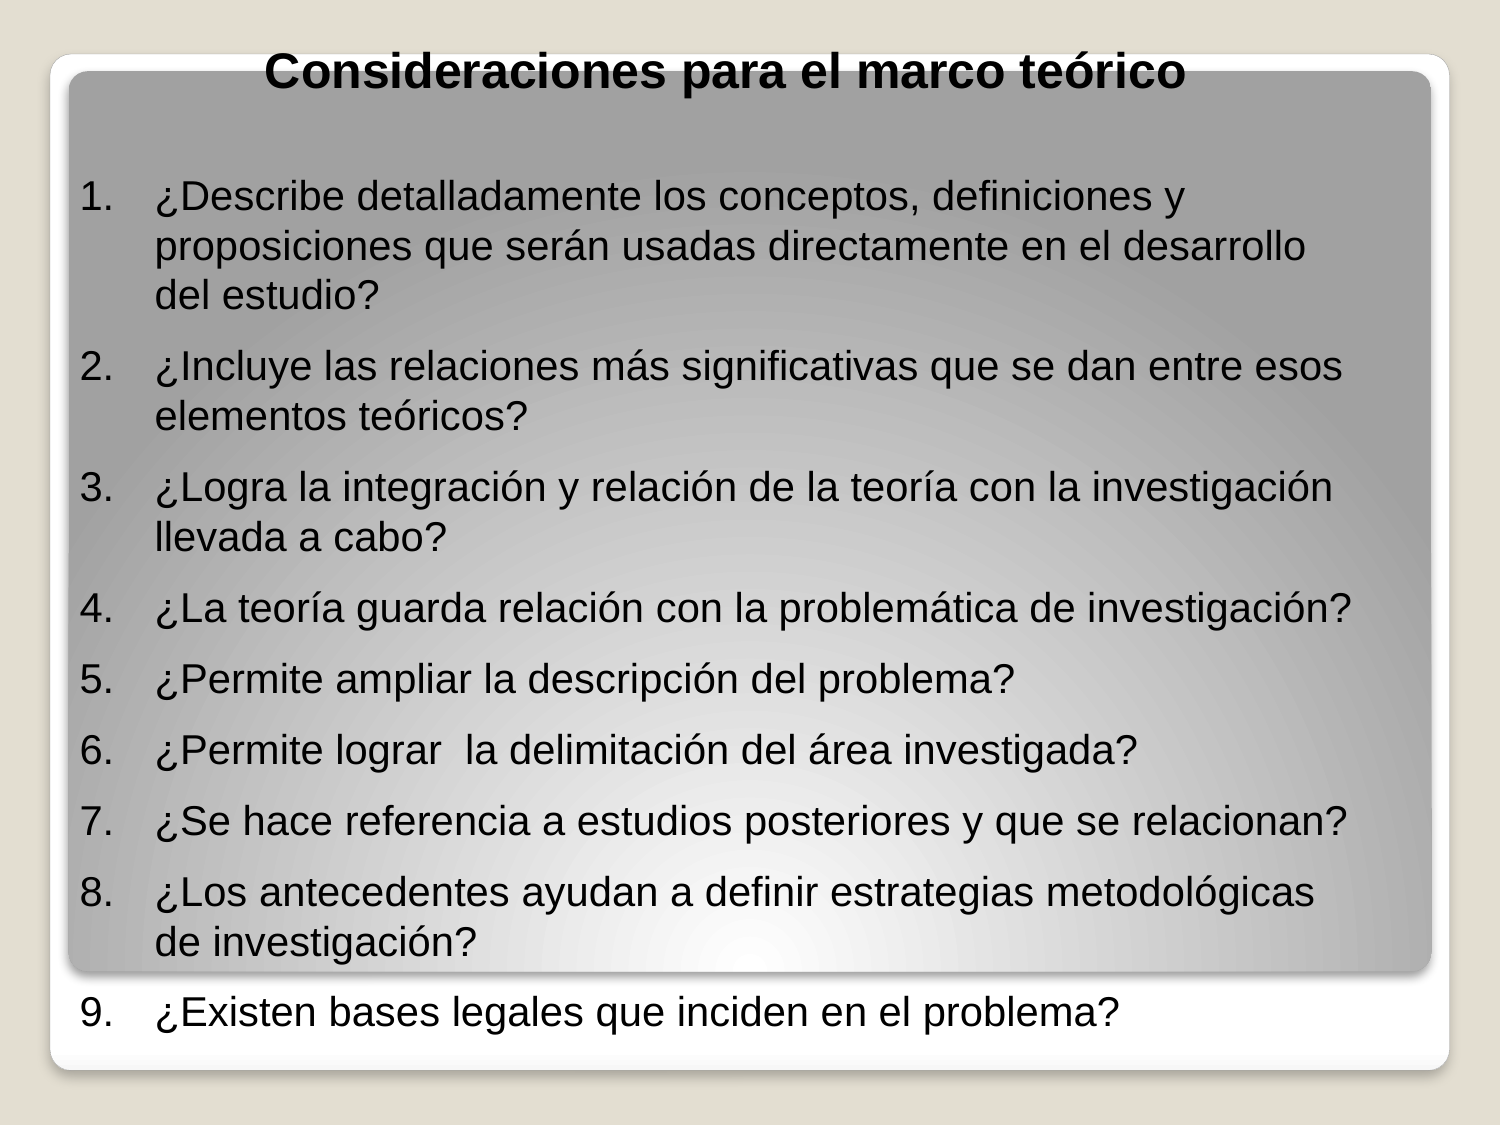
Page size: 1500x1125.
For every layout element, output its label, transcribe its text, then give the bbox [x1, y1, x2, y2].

text_box ¿Describe detalladamente los conceptos, definiciones y proposiciones que serán usadas directamente en el desarrollo del estudio? ¿Incluye las relaciones más significativas que se dan entre esos elementos teóricos? ¿Logra la integración y relación de la teoría con la investigación llevada a cabo? ¿La teoría guarda relación con la problemática de investigación? ¿Permite ampliar la descripción del problema? ¿Permite lograr la delimitación del área investigada? ¿Se hace referencia a estudios posteriores y que se relacionan? ¿Los antecedentes ayudan a definir estrategias metodológicas de investigación? ¿Existen bases legales que inciden en el problema? [64, 160, 1388, 1043]
text_box Consideraciones para el marco teórico [100, 30, 1353, 106]
